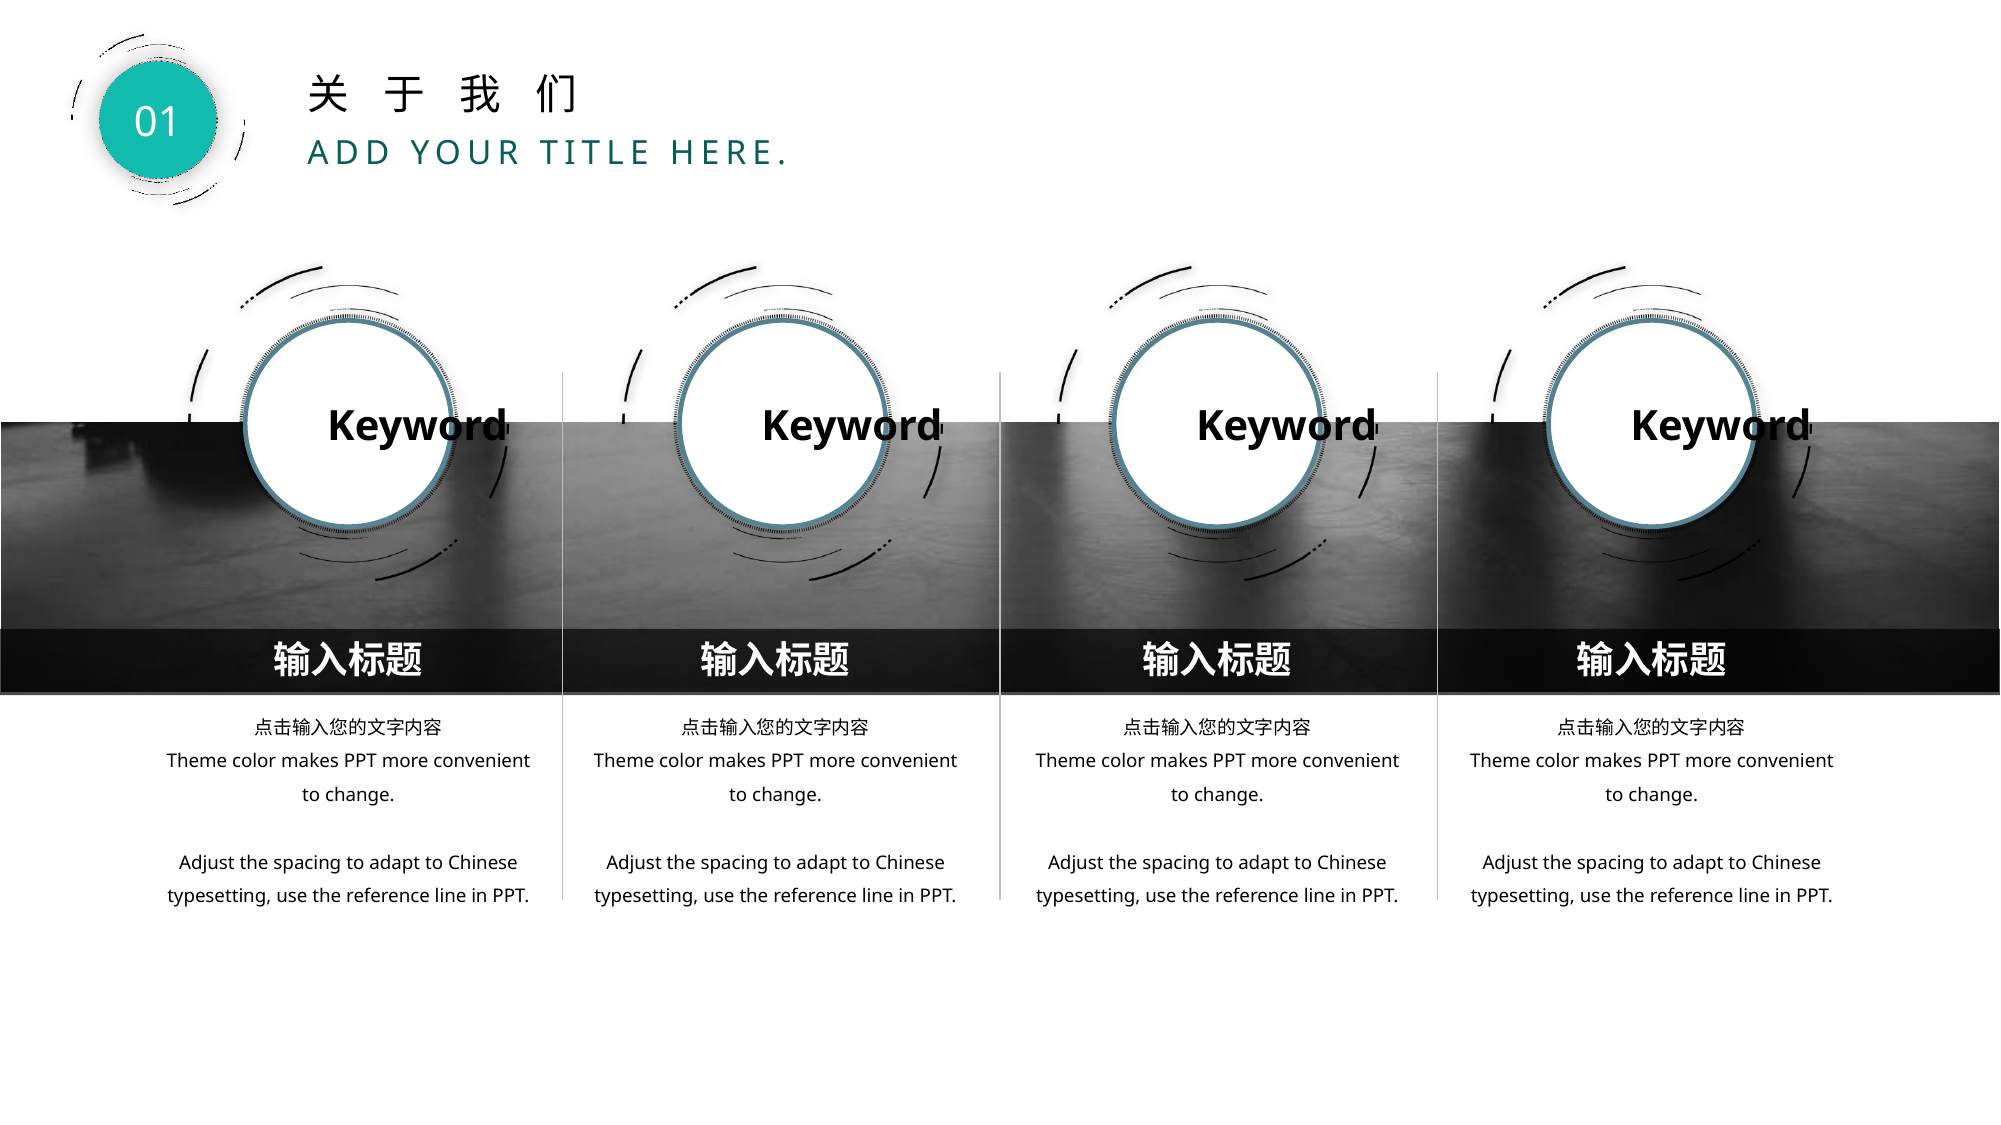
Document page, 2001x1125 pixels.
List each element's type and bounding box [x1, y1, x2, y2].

text_box [71, 34, 934, 205]
text_box [0, 266, 2000, 925]
